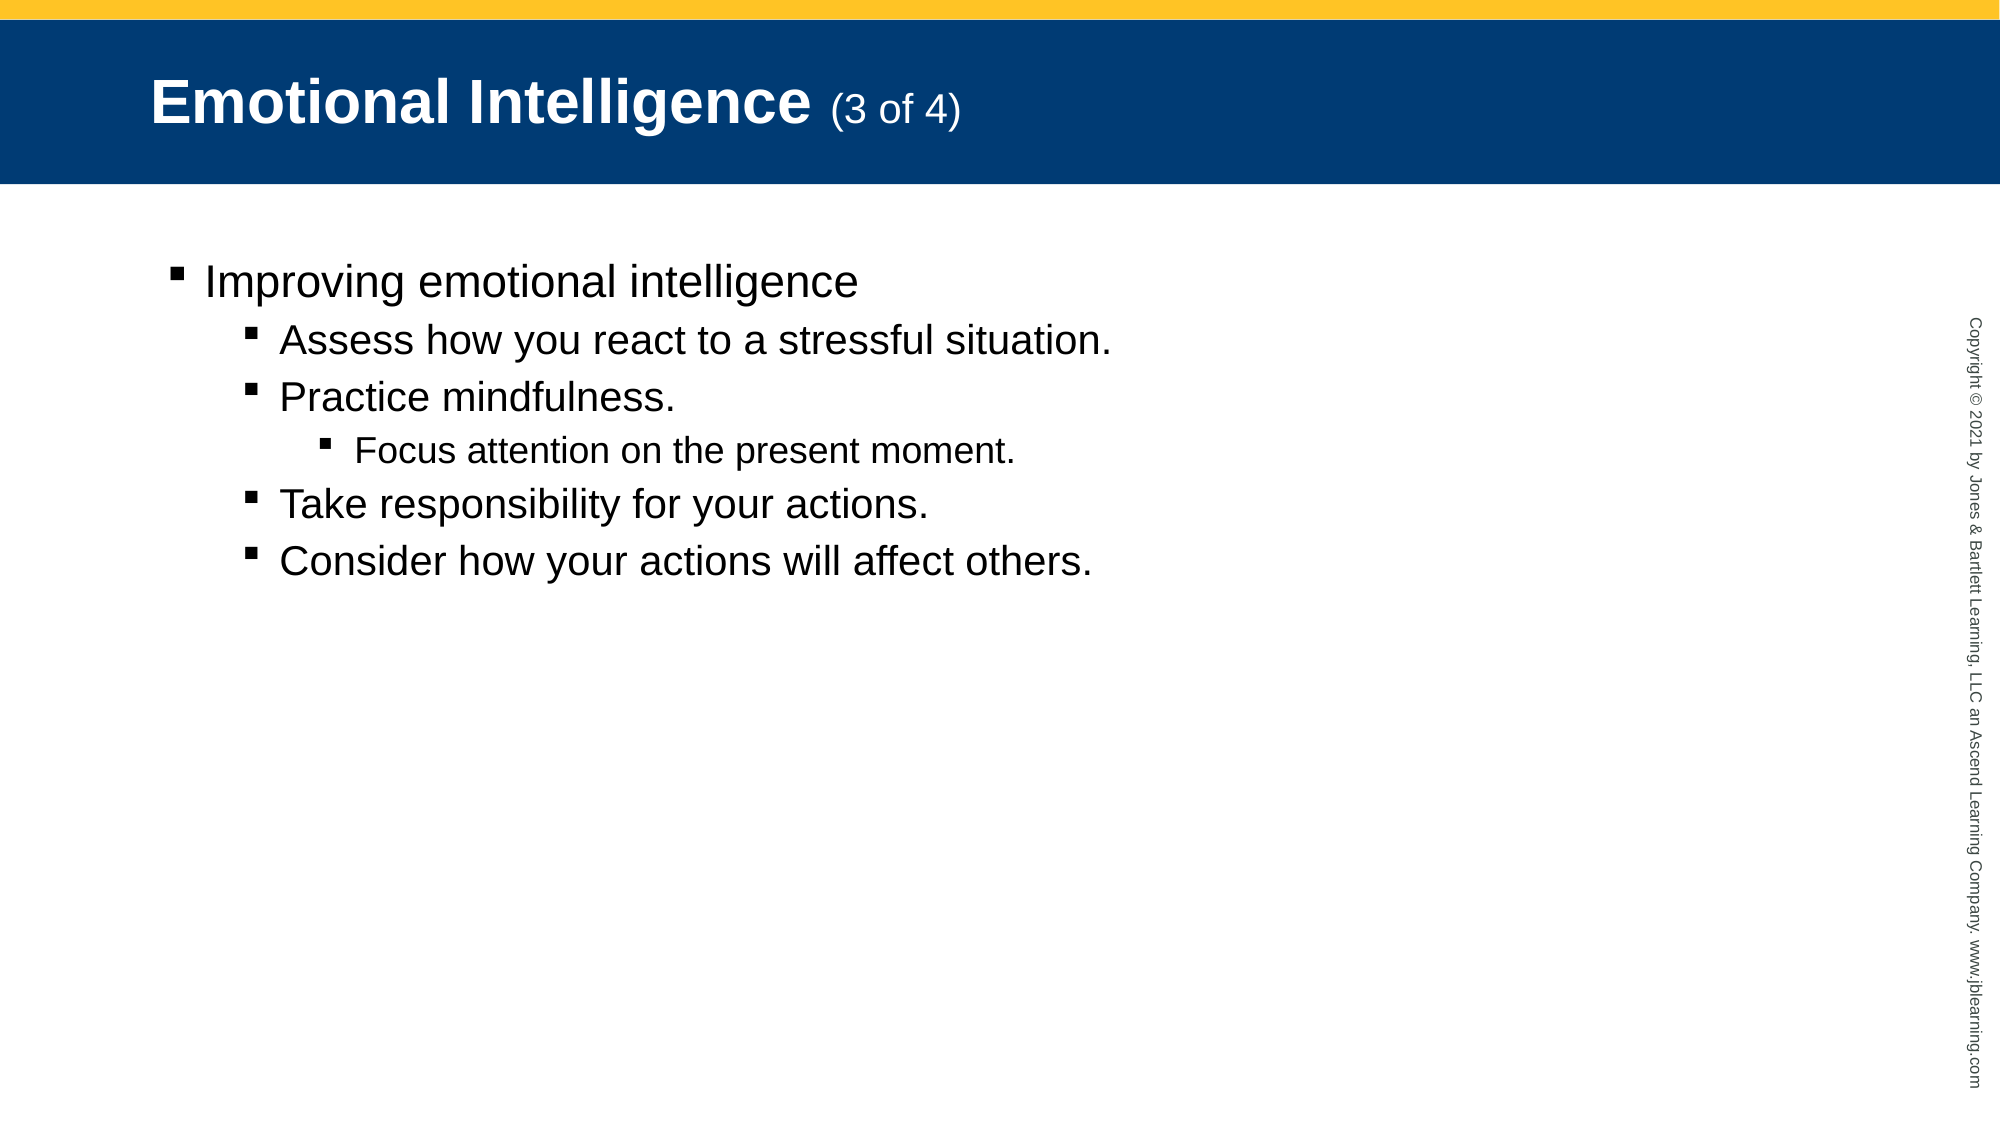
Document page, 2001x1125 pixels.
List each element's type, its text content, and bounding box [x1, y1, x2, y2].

title Emotional Intelligence (3 of 4) [0, 19, 2000, 185]
list Improving emotional intelligence Assess how you react to a stressful situation. Practice mindfulness. Focus attention on the present moment. Take responsibility for your actions. Consider how your actions will affect others. [151, 244, 1840, 1016]
